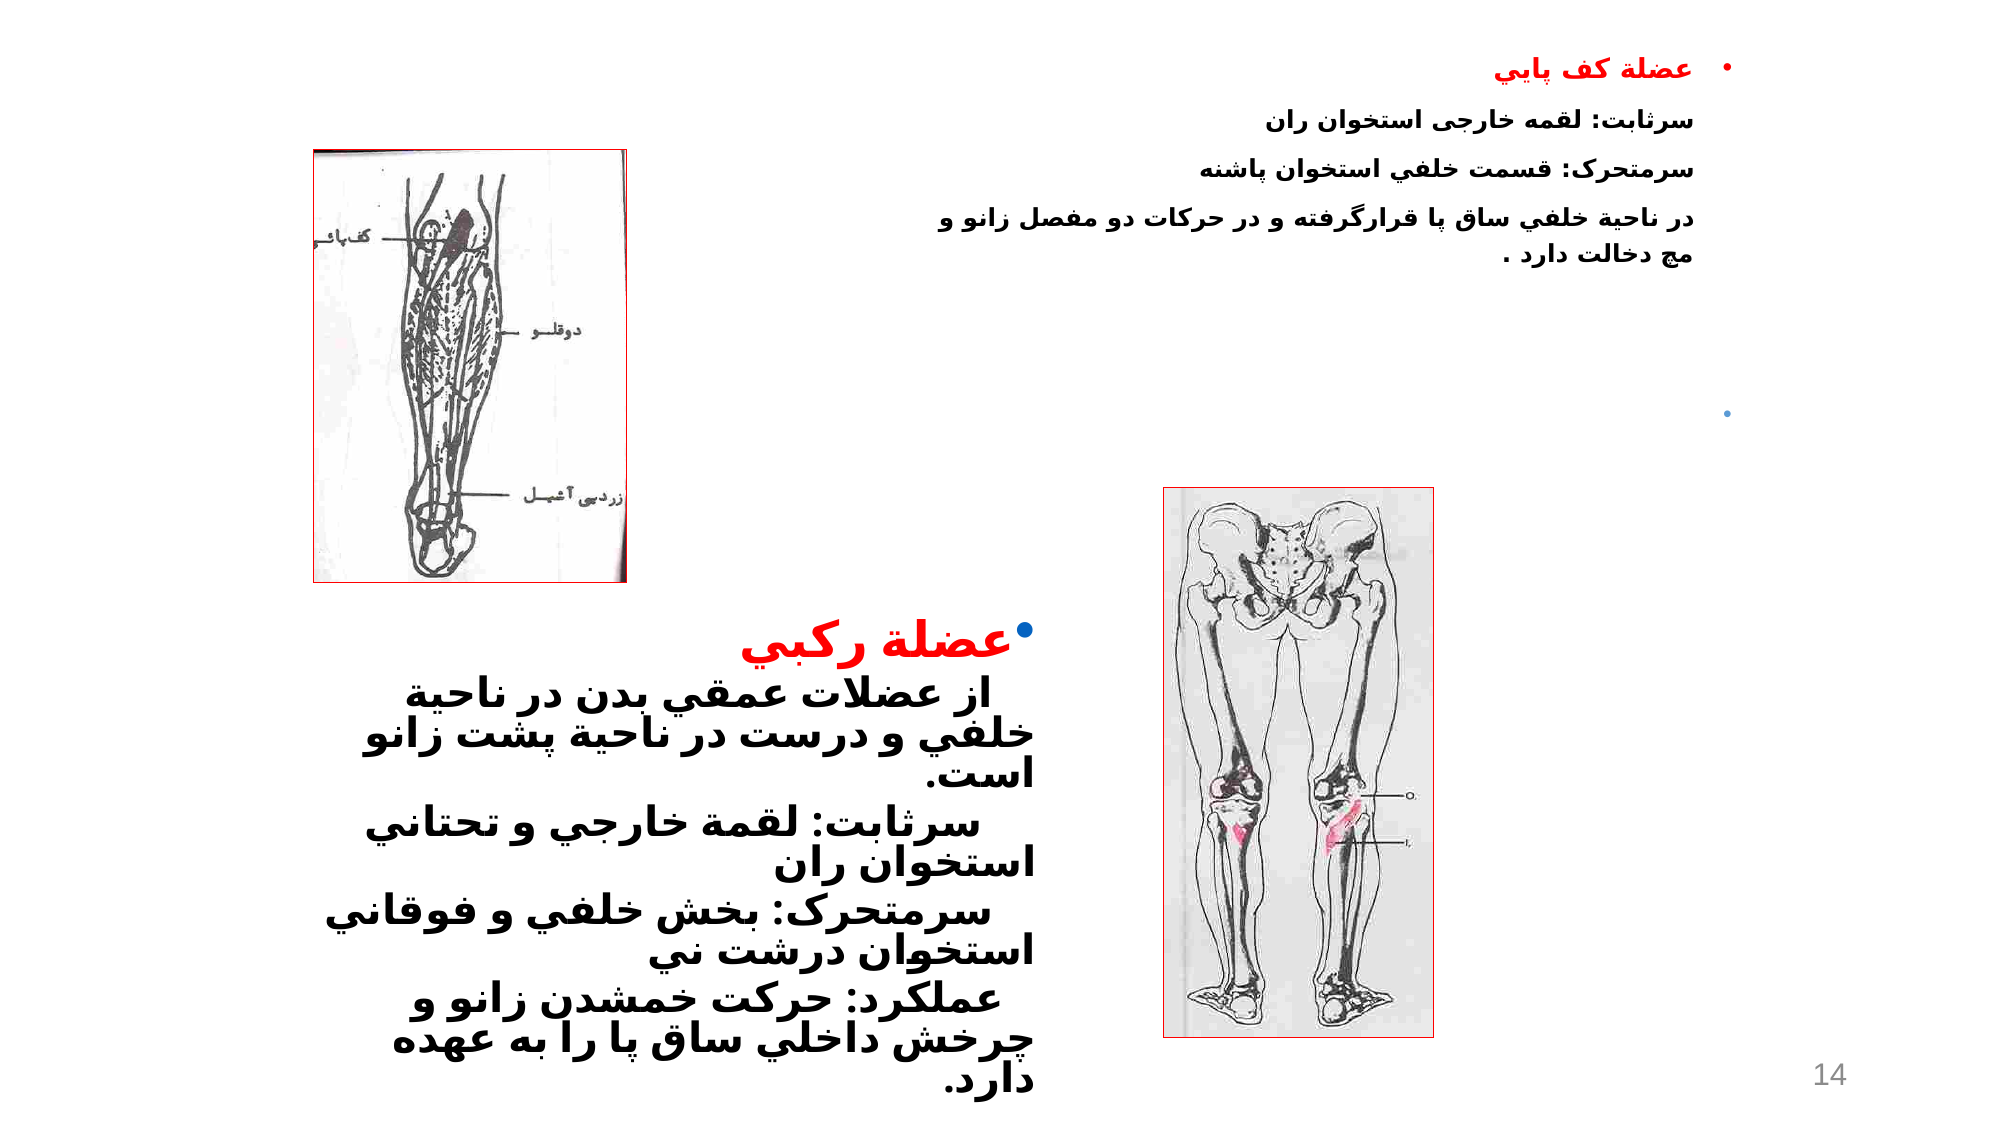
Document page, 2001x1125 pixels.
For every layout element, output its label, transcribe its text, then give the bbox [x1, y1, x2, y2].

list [313, 149, 627, 583]
list عضلة كف پايي سرثابت: لقمه خارجی استخوان ران سرمتحرک: قسمت خلفي استخوان پاشنه در ناحية خلفي ساق پا قرارگرفته و در حركات دو مفصل زانو و مچ دخالت دارد . [901, 49, 1744, 438]
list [1163, 487, 1434, 1038]
slide_number 14 [1412, 1042, 1863, 1103]
text_box عضلة ركبي از عضلات عمقي بدن در ناحية خلفي و درست در ناحية پشت زانو است. سرثابت: لقمة خارجي و تحتاني استخوان ران سرمتحرک: بخش خلفي و فوقاني استخوان درشت ني عملکرد: حركت خم‎شدن زانو و چرخش داخلي ساق پا را به عهده دارد. [288, 612, 1052, 1125]
